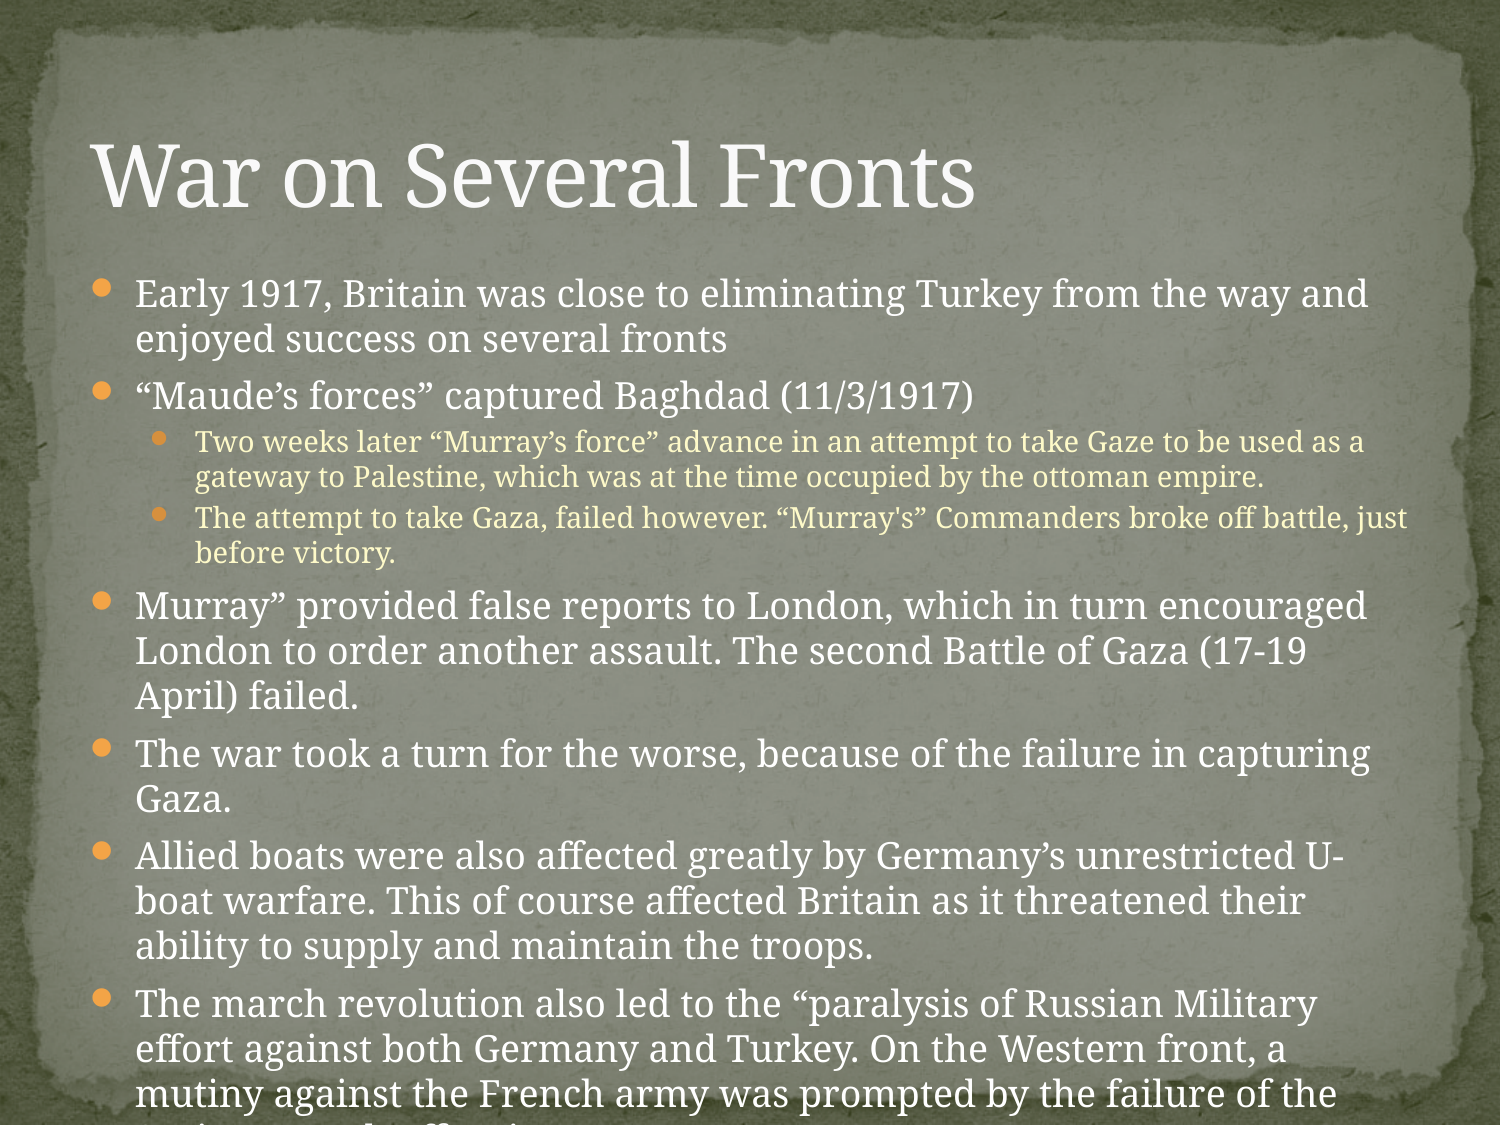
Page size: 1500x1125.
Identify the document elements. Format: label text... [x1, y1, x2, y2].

text_box Early 1917, Britain was close to eliminating Turkey from the way and enjoyed success on several fronts “Maude’s forces” captured Baghdad (11/3/1917) Two weeks later “Murray’s force” advance in an attempt to take Gaze to be used as a gateway to Palestine, which was at the time occupied by the ottoman empire. The attempt to take Gaza, failed however. “Murray's” Commanders broke off battle, just before victory. Murray” provided false reports to London, which in turn encouraged London to order another assault. The second Battle of Gaza (17-19 April) failed. The war took a turn for the worse, because of the failure in capturing Gaza. Allied boats were also affected greatly by Germany’s unrestricted U-boat warfare. This of course affected Britain as it threatened their ability to supply and maintain the troops. The march revolution also led to the “paralysis of Russian Military effort against both Germany and Turkey. On the Western front, a mutiny against the French army was prompted by the failure of the Spring French offensive. [74, 262, 1425, 1000]
text_box War on Several Fronts [74, 45, 1425, 233]
